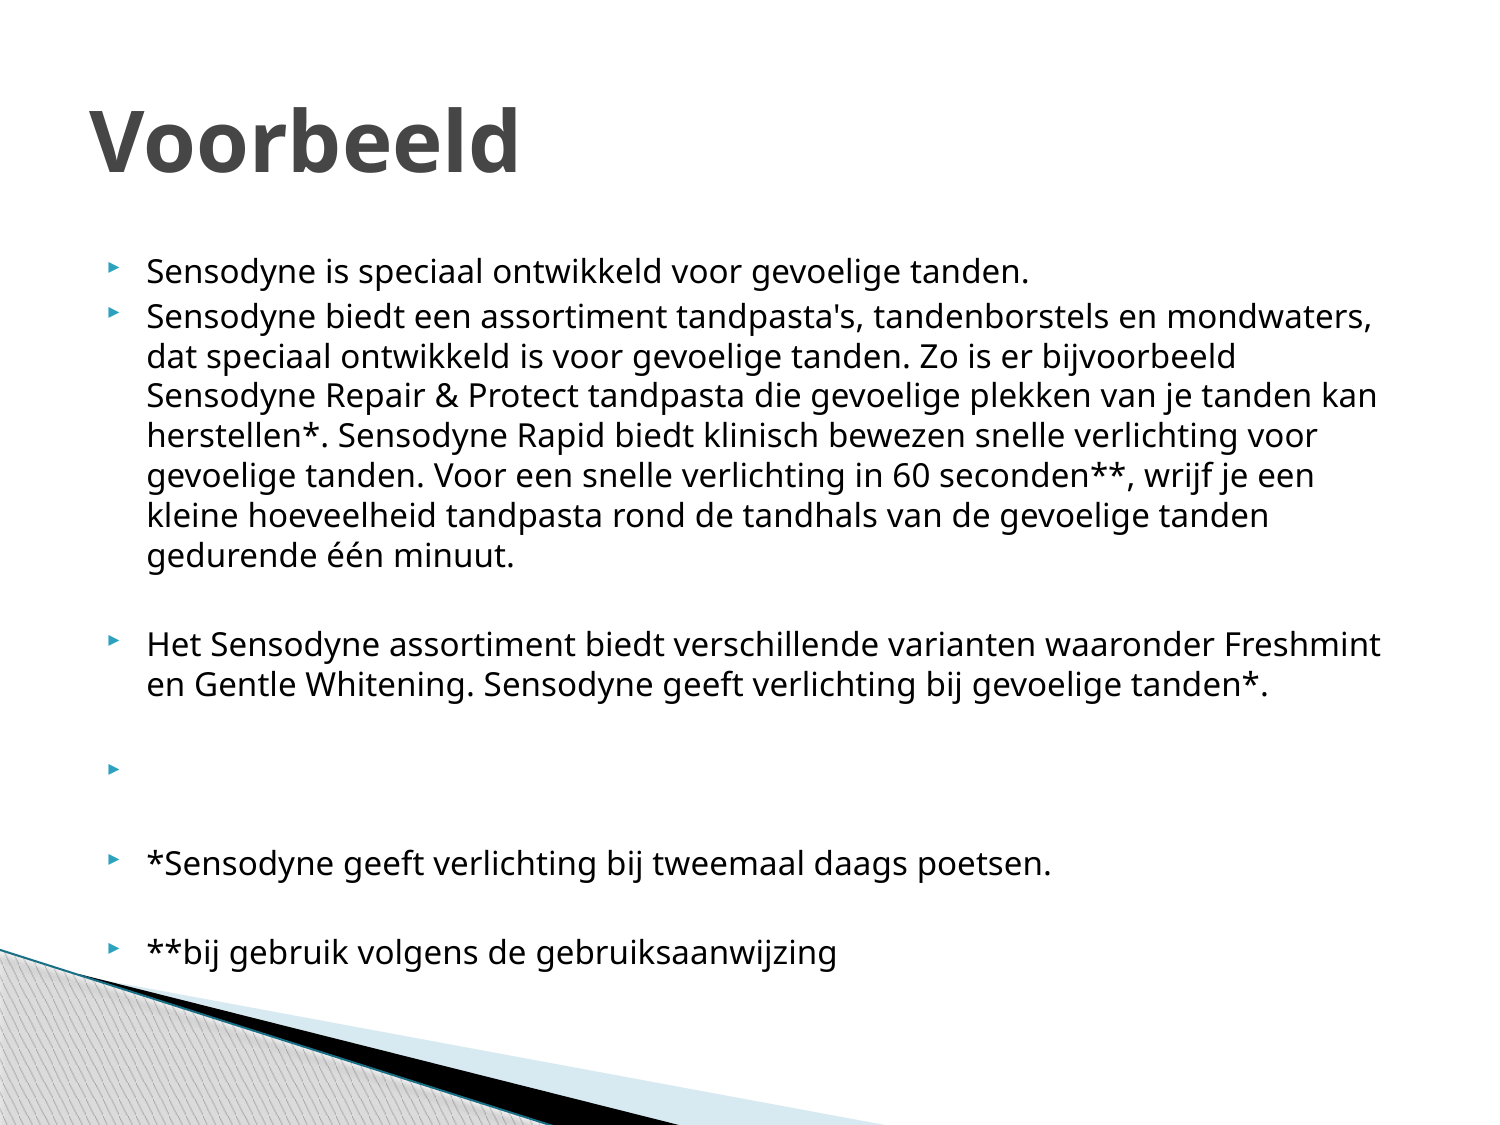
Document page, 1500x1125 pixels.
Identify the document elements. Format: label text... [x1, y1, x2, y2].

title Voorbeeld [75, 45, 1425, 233]
list Sensodyne is speciaal ontwikkeld voor gevoelige tanden. Sensodyne biedt een assortiment tandpasta's, tandenborstels en mondwaters, dat speciaal ontwikkeld is voor gevoelige tanden. Zo is er bijvoorbeeld Sensodyne Repair & Protect tandpasta die gevoelige plekken van je tanden kan herstellen*. Sensodyne Rapid biedt klinisch bewezen snelle verlichting voor gevoelige tanden. Voor een snelle verlichting in 60 seconden**, wrijf je een kleine hoeveelheid tandpasta rond de tandhals van de gevoelige tanden gedurende één minuut. Het Sensodyne assortiment biedt verschillende varianten waaronder Freshmint en Gentle Whitening. Sensodyne geeft verlichting bij gevoelige tanden*. *Sensodyne geeft verlichting bij tweemaal daags poetsen. **bij gebruik volgens de gebruiksaanwijzing [75, 243, 1425, 986]
